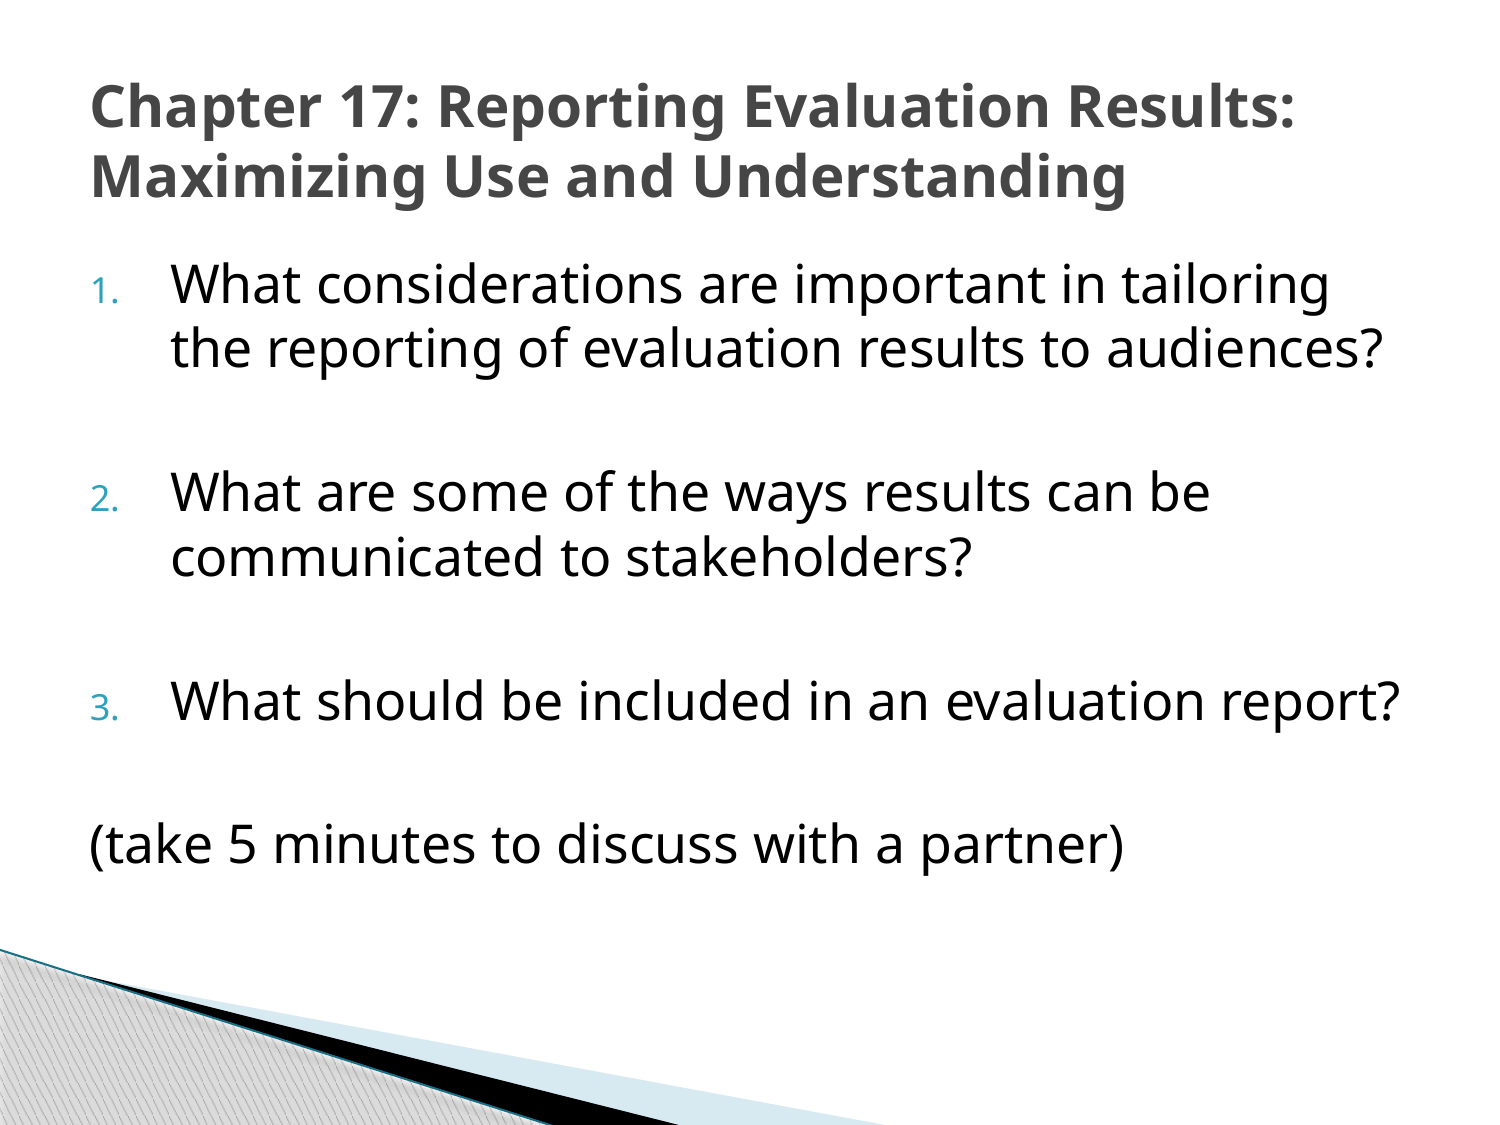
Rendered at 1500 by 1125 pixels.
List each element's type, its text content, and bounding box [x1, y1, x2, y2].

title Chapter 17: Reporting Evaluation Results: Maximizing Use and Understanding [75, 45, 1425, 233]
list What considerations are important in tailoring the reporting of evaluation results to audiences? What are some of the ways results can be communicated to stakeholders? What should be included in an evaluation report? (take 5 minutes to discuss with a partner) [75, 243, 1425, 986]
